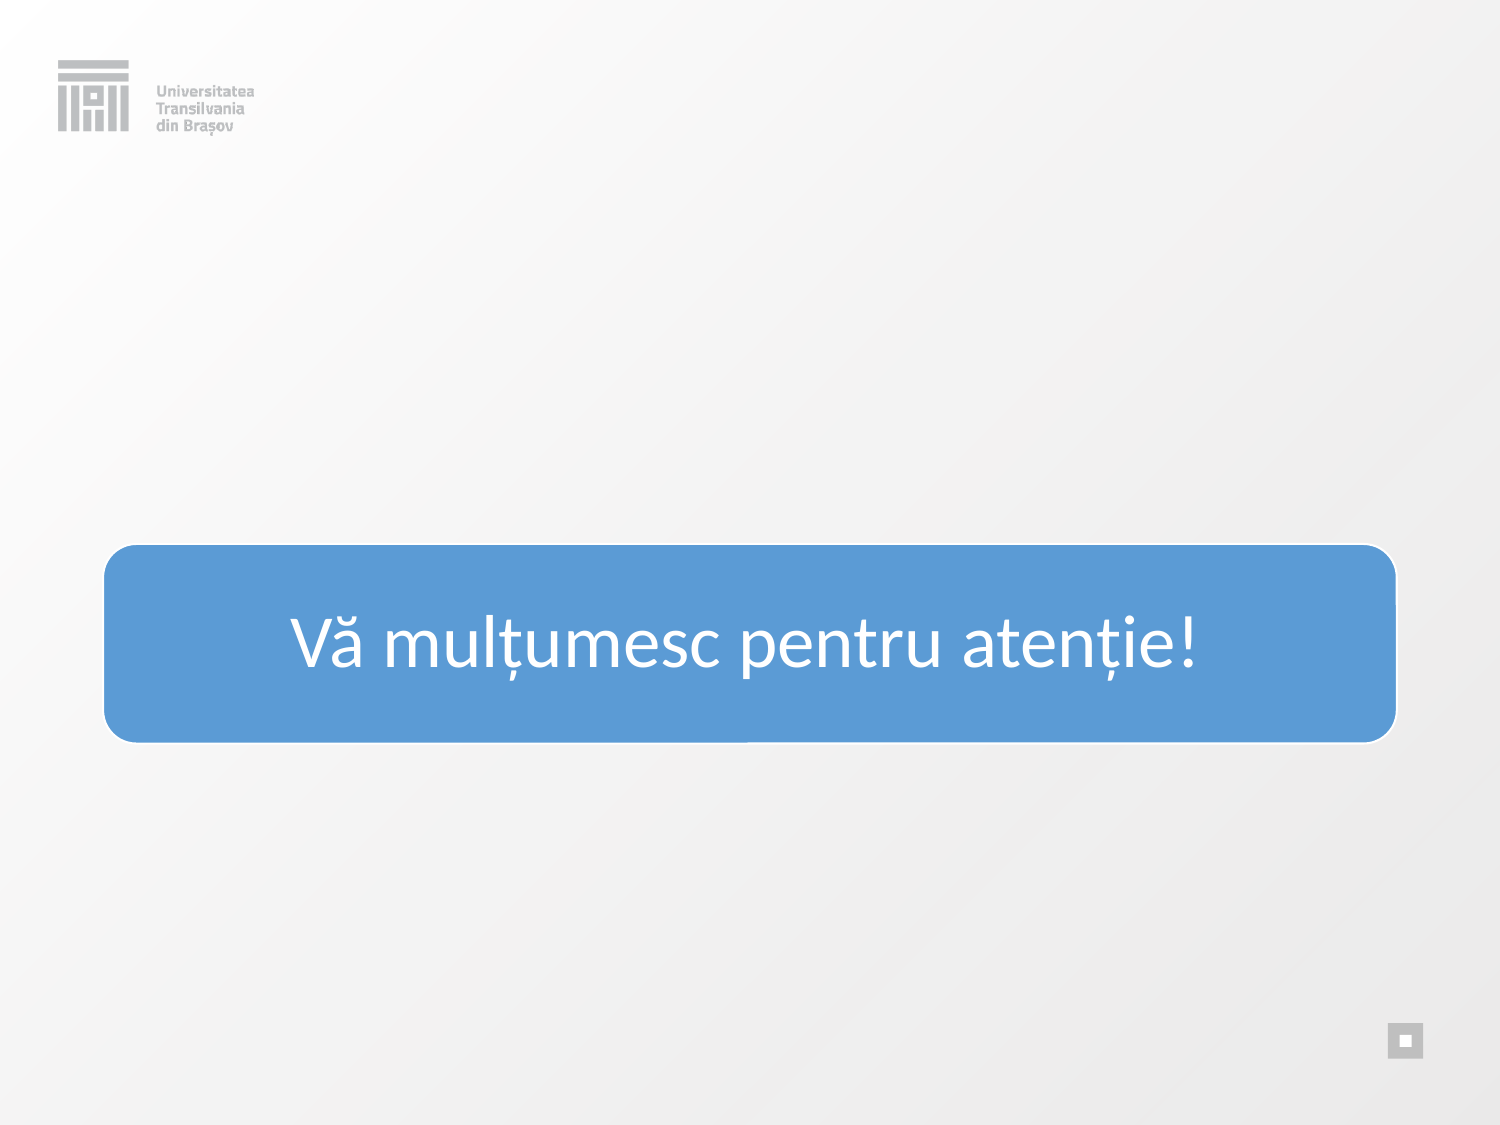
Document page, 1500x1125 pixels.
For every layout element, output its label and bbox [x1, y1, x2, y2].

text_box [0, 0, 1500, 1125]
text_box [1387, 1023, 1424, 1059]
list [103, 299, 1397, 1014]
picture [58, 60, 254, 136]
